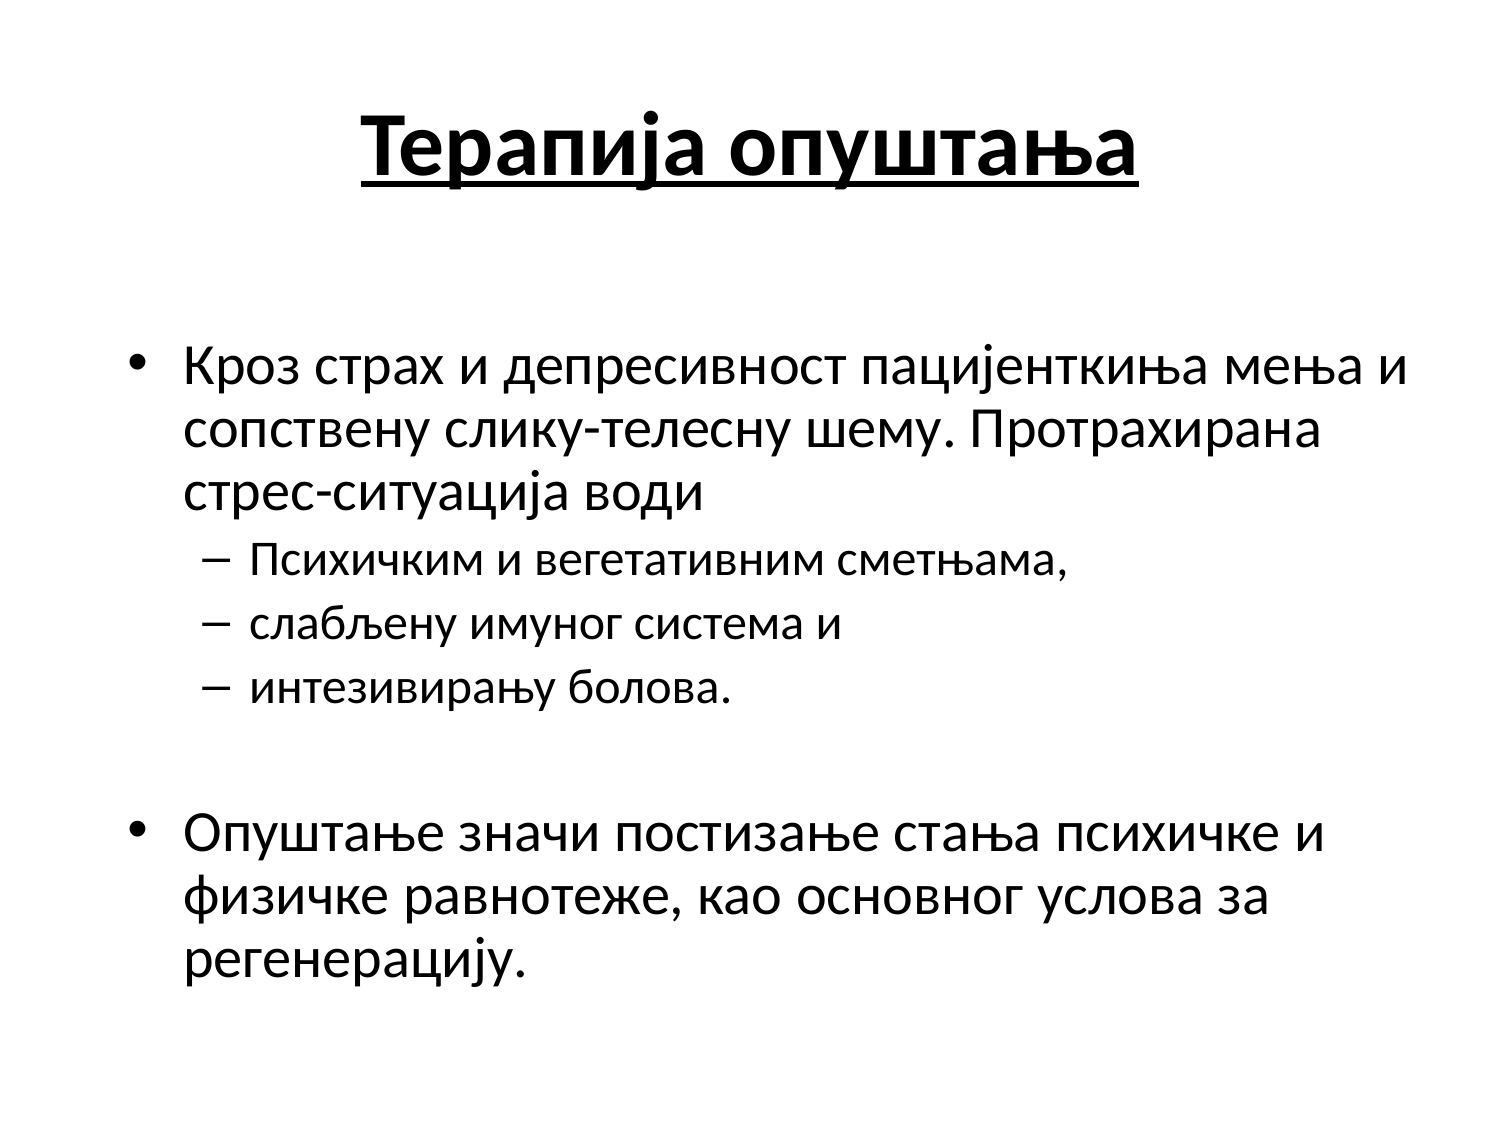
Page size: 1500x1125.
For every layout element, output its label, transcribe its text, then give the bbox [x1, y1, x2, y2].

title Терапија опуштања [75, 45, 1425, 233]
list Кроз страх и депресивност пацијенткиња мења и сопствену слику-телесну шему. Протрахирана стрес-ситуација води Психичким и вегетативним сметњама, слабљену имуног система и интезивирању болова. Опуштање значи постизање стања психичке и физичке равнотеже, као основног услова за регенерацију. [112, 326, 1437, 1070]
